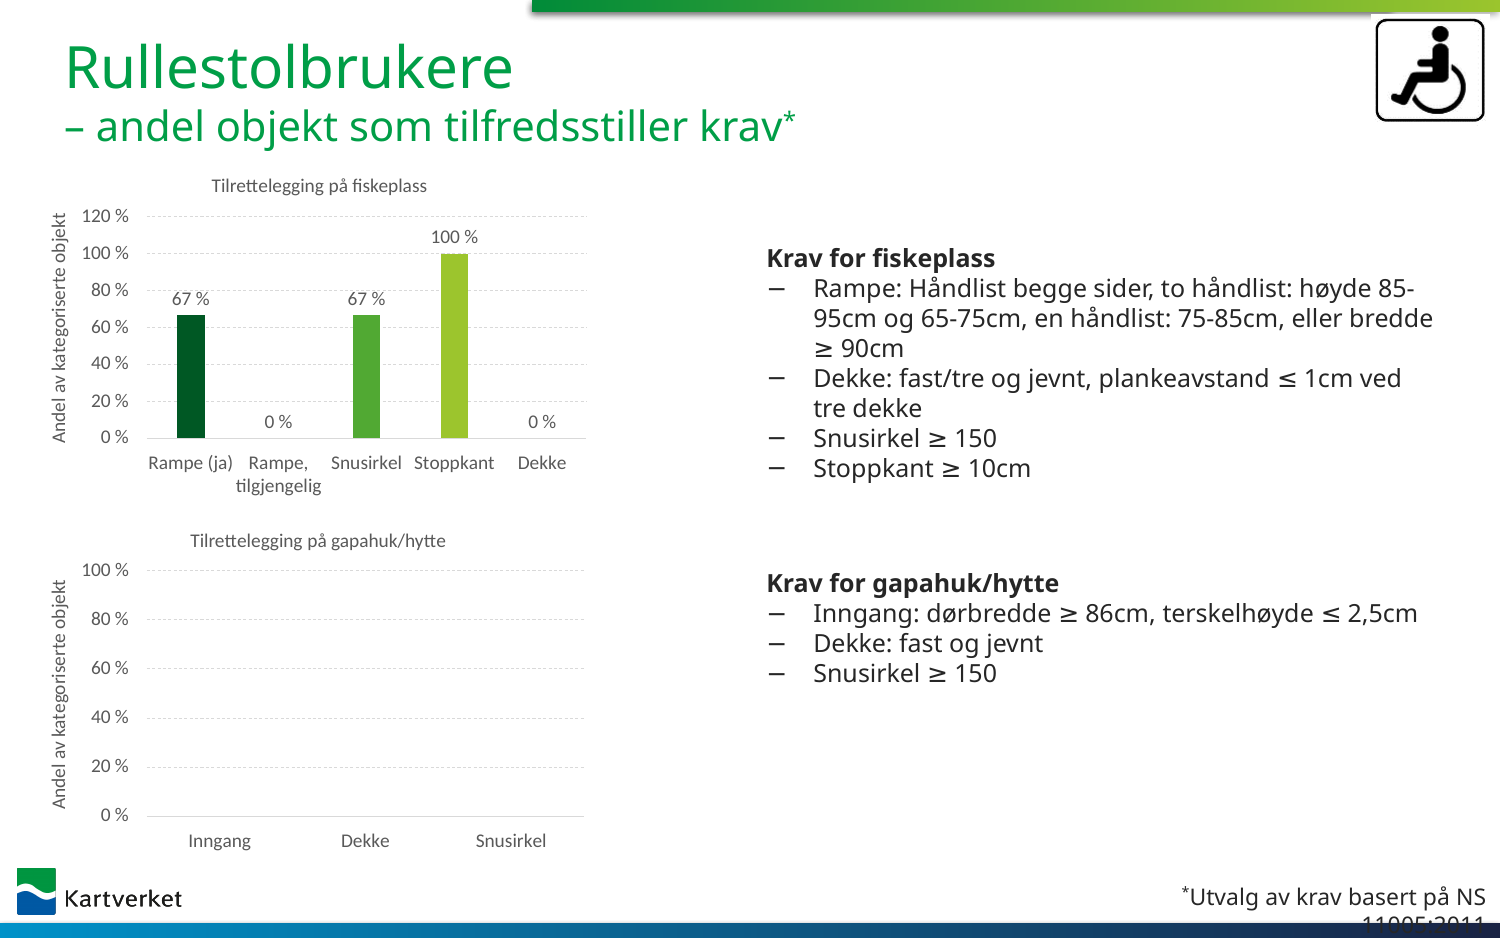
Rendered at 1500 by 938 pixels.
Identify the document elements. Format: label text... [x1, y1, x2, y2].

text_box *Utvalg av krav basert på NS 11005:2011 [1068, 873, 1500, 938]
text_box Krav for fiskeplass Rampe: Håndlist begge sider, to håndlist: høyde 85-95cm og 65-75cm, en håndlist: 75-85cm, eller bredde ≥ 90cm Dekke: fast/tre og jevnt, plankeavstand ≤ 1cm ved tre dekke Snusirkel ≥ 150 Stoppkant ≥ 10cm [751, 235, 1452, 490]
picture [1371, 13, 1491, 127]
text_box Krav for gapahuk/hytte Inngang: dørbredde ≥ 86cm, terskelhøyde ≤ 2,5cm Dekke: fast og jevnt Snusirkel ≥ 150 [751, 560, 1452, 695]
picture [41, 166, 598, 505]
text_box Rullestolbrukere – andel objekt som tilfredsstiller krav* [49, 29, 1431, 158]
picture [41, 520, 596, 859]
